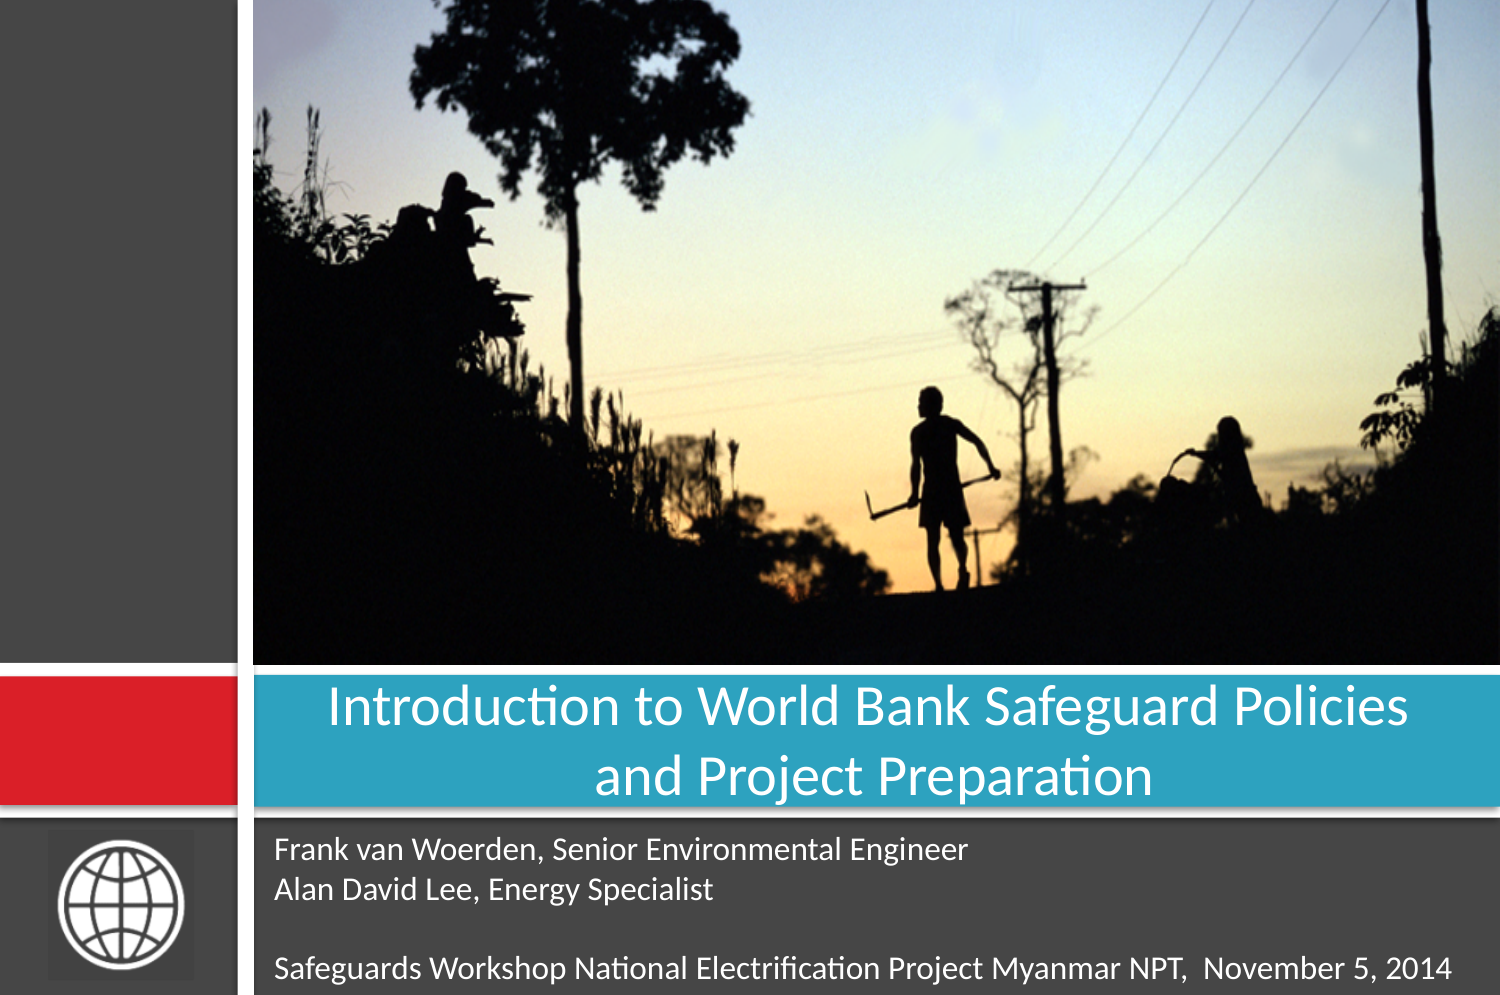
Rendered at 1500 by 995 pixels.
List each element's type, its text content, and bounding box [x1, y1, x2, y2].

title Introduction to World Bank Safeguard Policies and Project Preparation [262, 678, 1488, 797]
picture [253, 0, 1500, 665]
picture [47, 829, 195, 981]
